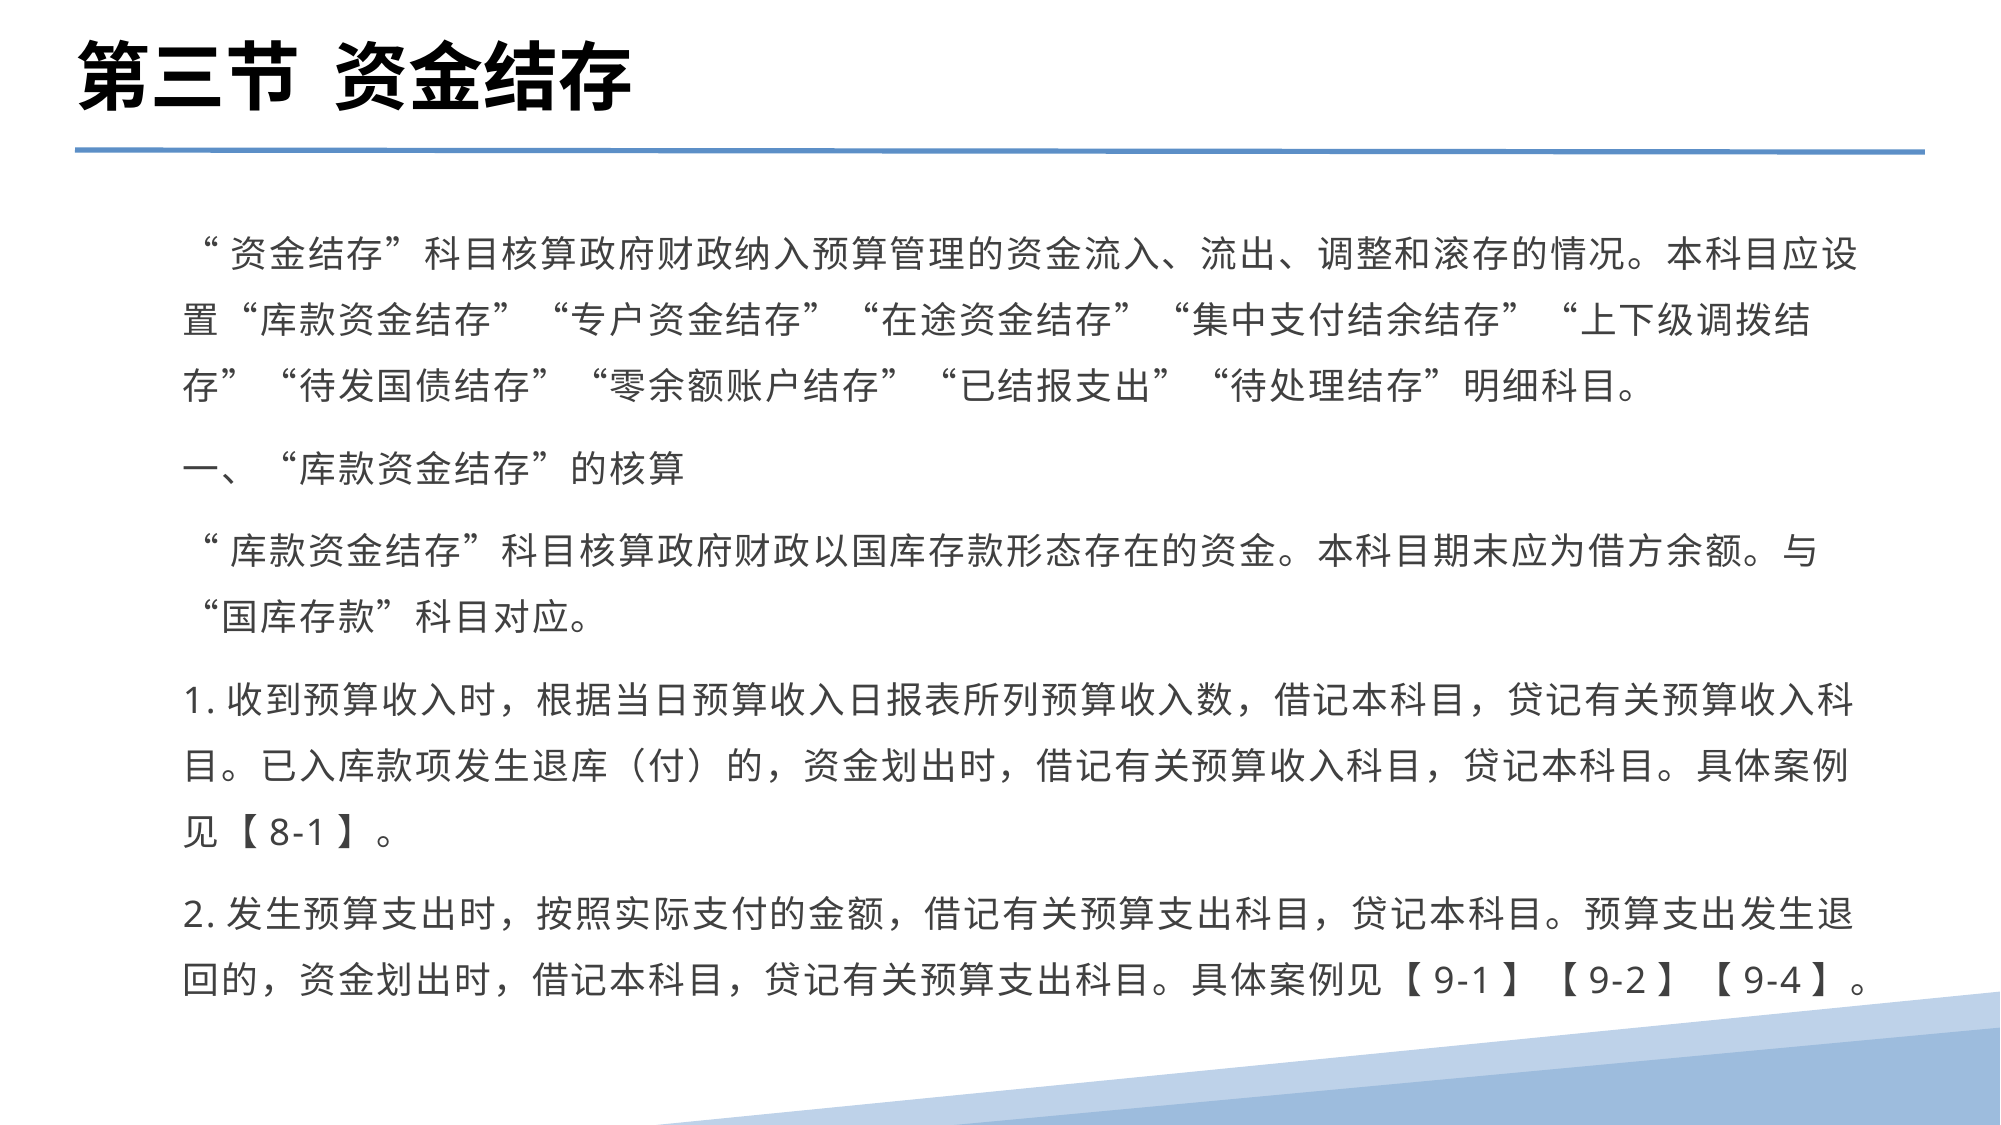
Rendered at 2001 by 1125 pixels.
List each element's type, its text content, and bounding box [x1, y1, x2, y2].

text_box “资金结存”科目核算政府财政纳入预算管理的资金流入、流出、调整和滚存的情况。本科目应设置“库款资金结存”“专户资金结存”“在途资金结存”“集中支付结余结存”“上下级调拨结存”“待发国债结存”“零余额账户结存”“已结报支出”“待处理结存”明细科目。 一、“库款资金结存”的核算 “库款资金结存”科目核算政府财政以国库存款形态存在的资金。本科目期末应为借方余额。与“国库存款”科目对应。 1.收到预算收入时，根据当日预算收入日报表所列预算收入数，借记本科目，贷记有关预算收入科目。已入库款项发生退库（付）的，资金划出时，借记有关预算收入科目，贷记本科目。具体案例见【8-1】。 2.发生预算支出时，按照实际支付的金额，借记有关预算支出科目，贷记本科目。预算支出发生退回的，资金划出时，借记本科目，贷记有关预算支出科目。具体案例见【9-1】【9-2】【9-4】。 [172, 177, 1897, 1033]
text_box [74, 149, 1925, 153]
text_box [656, 991, 2000, 1125]
text_box 第三节 资金结存 [75, 24, 1925, 125]
